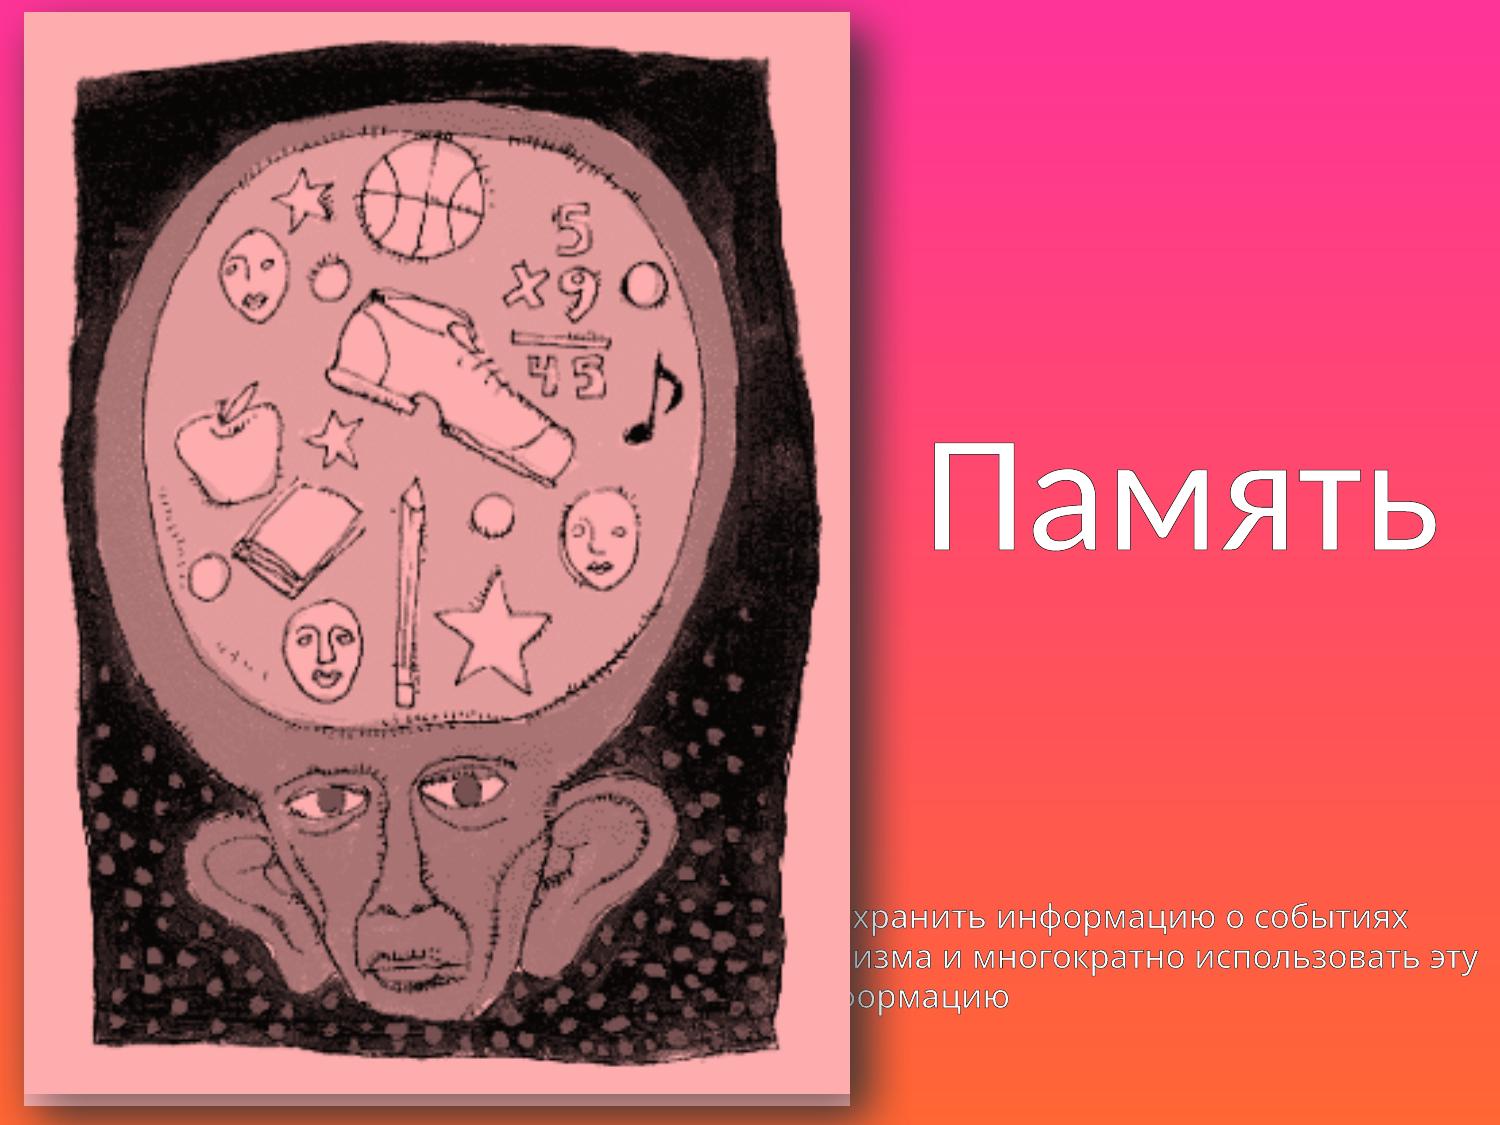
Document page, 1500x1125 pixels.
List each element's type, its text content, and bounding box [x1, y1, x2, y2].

picture [24, 12, 851, 1107]
subtitle Как способность длительно хранить информацию о событиях внешнего мира, реакциях организма и многократно использовать эту информацию [891, 887, 1500, 1113]
title Память [899, 362, 1475, 604]
